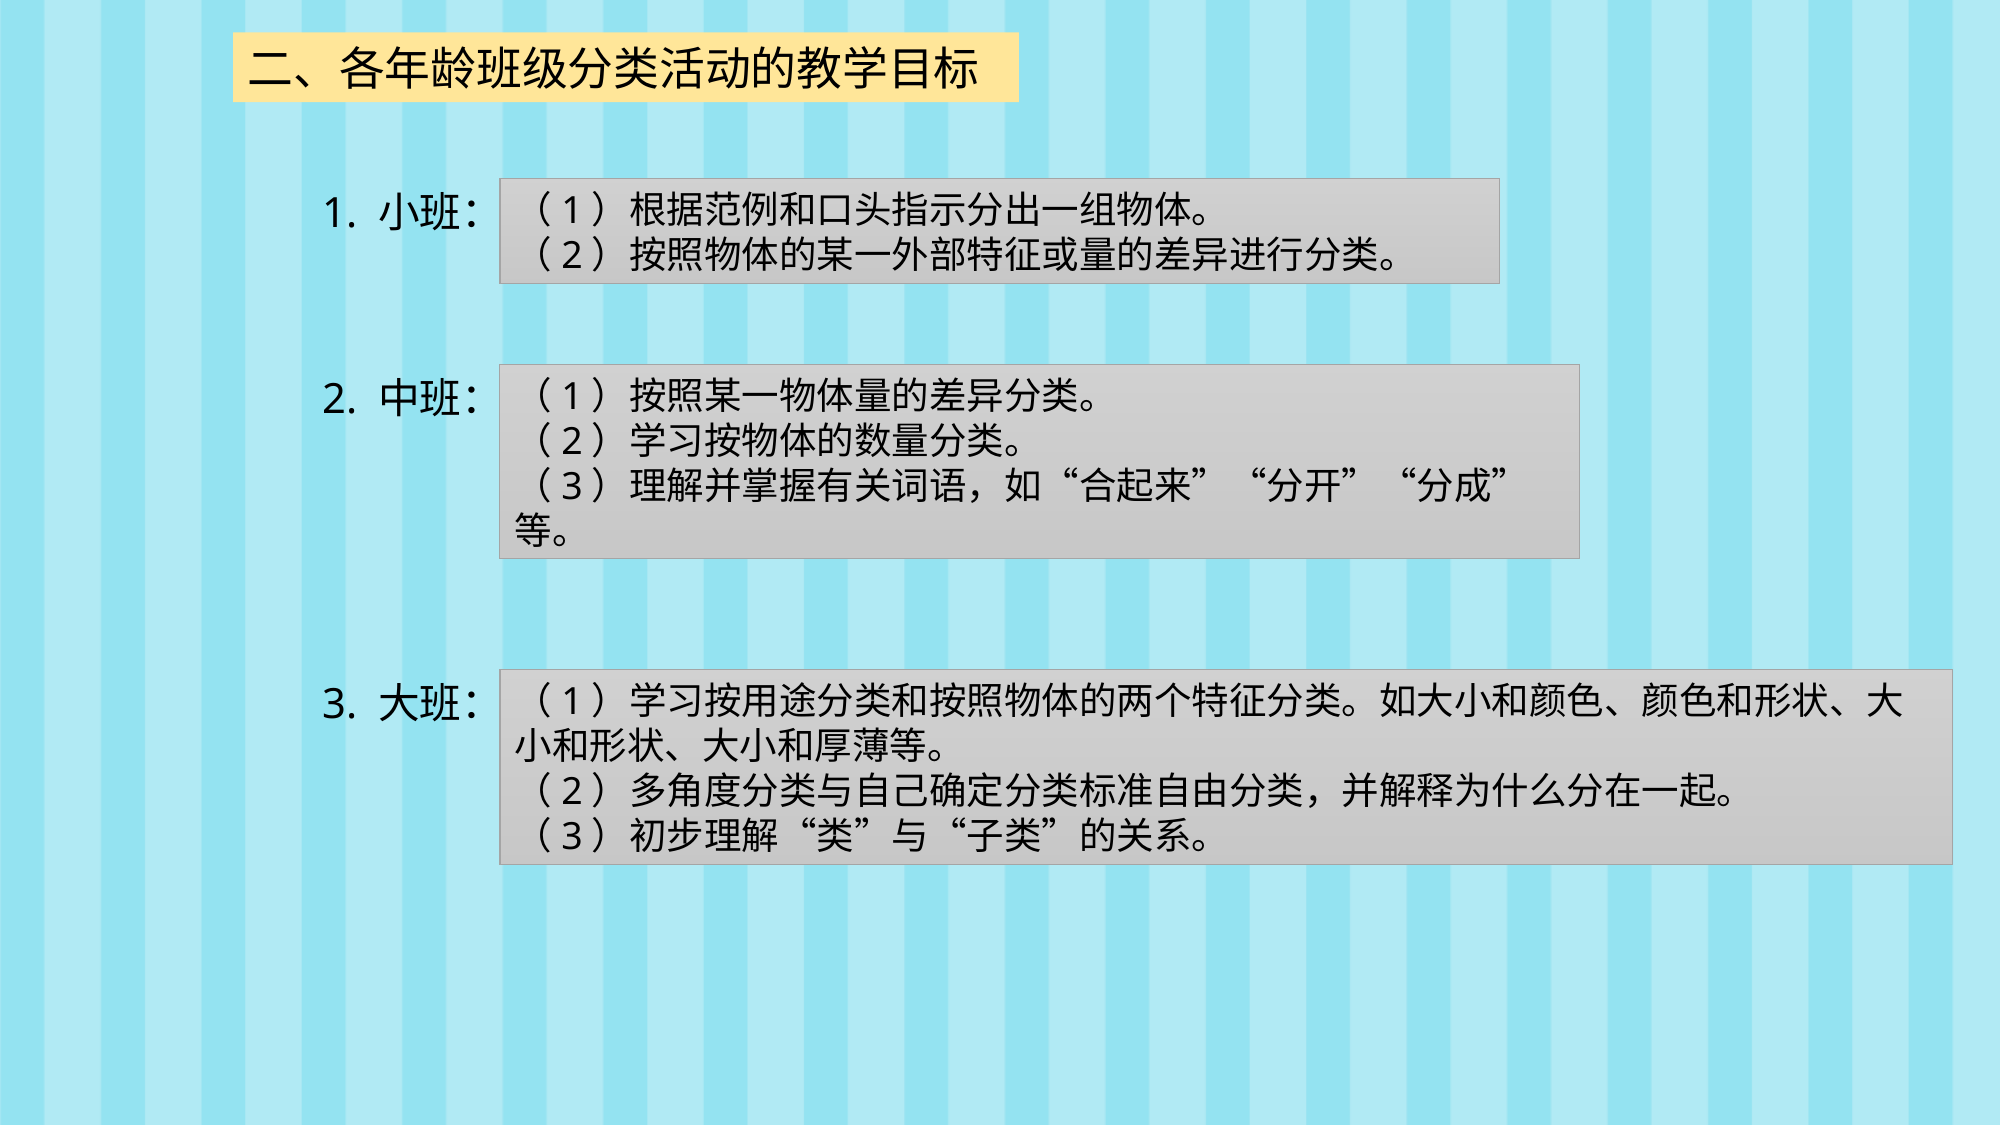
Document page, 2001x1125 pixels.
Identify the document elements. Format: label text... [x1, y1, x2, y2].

text_box 1. 小班： [307, 178, 500, 294]
text_box 二、各年龄班级分类活动的教学目标 [233, 32, 1019, 103]
text_box （1）学习按用途分类和按照物体的两个特征分类。如大小和颜色、颜色和形状、大小和形状、大小和厚薄等。 （2）多角度分类与自己确定分类标准自由分类，并解释为什么分在一起。 （3）初步理解“类”与“子类”的关系。 [499, 669, 1953, 865]
text_box 3. 大班： [307, 669, 486, 735]
picture [0, 0, 2000, 1125]
text_box （1）按照某一物体量的差异分类。 （2）学习按物体的数量分类。 （3）理解并掌握有关词语，如“合起来”“分开”“分成”等。 [499, 364, 1580, 559]
text_box （1）根据范例和口头指示分出一组物体。 （2）按照物体的某一外部特征或量的差异进行分类。 [499, 178, 1500, 284]
text_box 2. 中班： [307, 364, 486, 479]
